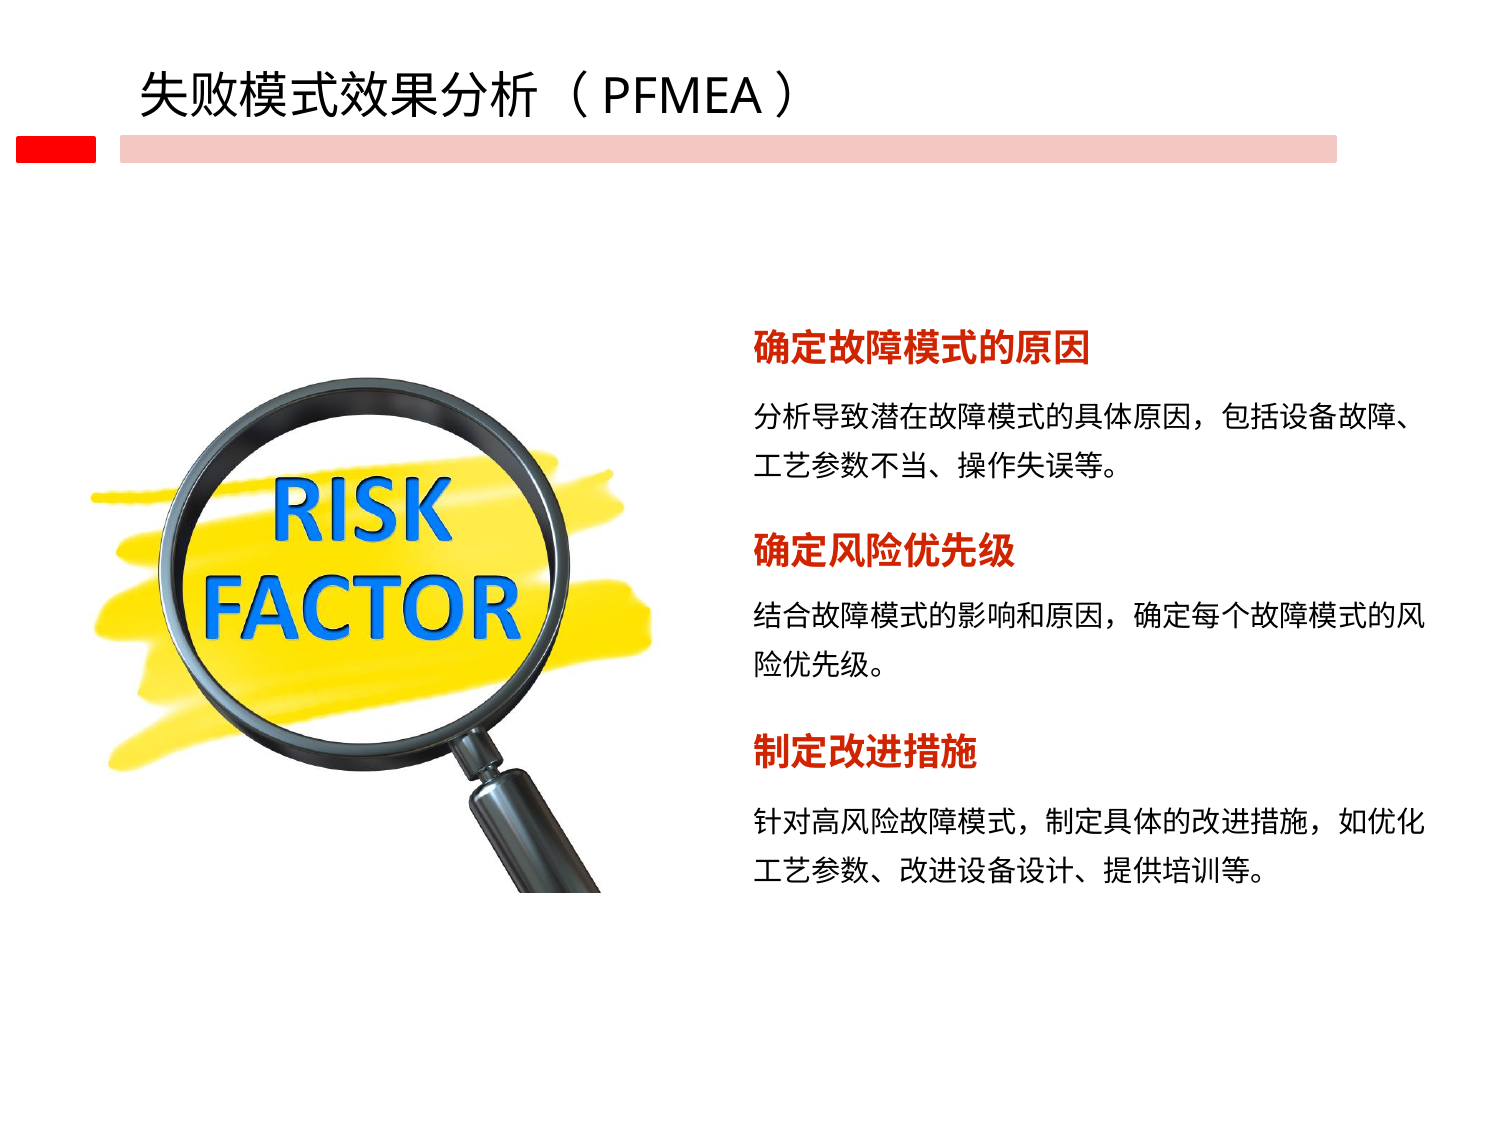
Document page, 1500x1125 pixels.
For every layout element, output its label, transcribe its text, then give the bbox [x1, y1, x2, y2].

text_box 针对高风险故障模式，制定具体的改进措施，如优化工艺参数、改进设备设计、提供培训等。 [739, 782, 1442, 893]
text_box 结合故障模式的影响和原因，确定每个故障模式的风险优先级。 [739, 576, 1442, 685]
picture [73, 319, 707, 893]
text_box 失败模式效果分析（PFMEA） [123, 25, 1500, 139]
text_box 分析导致潜在故障模式的具体原因，包括设备故障、工艺参数不当、操作失误等。 [739, 377, 1442, 488]
text_box 确定故障模式的原因 [739, 319, 1363, 376]
text_box 制定改进措施 [739, 727, 1363, 780]
text_box 确定风险优先级 [739, 524, 1363, 579]
